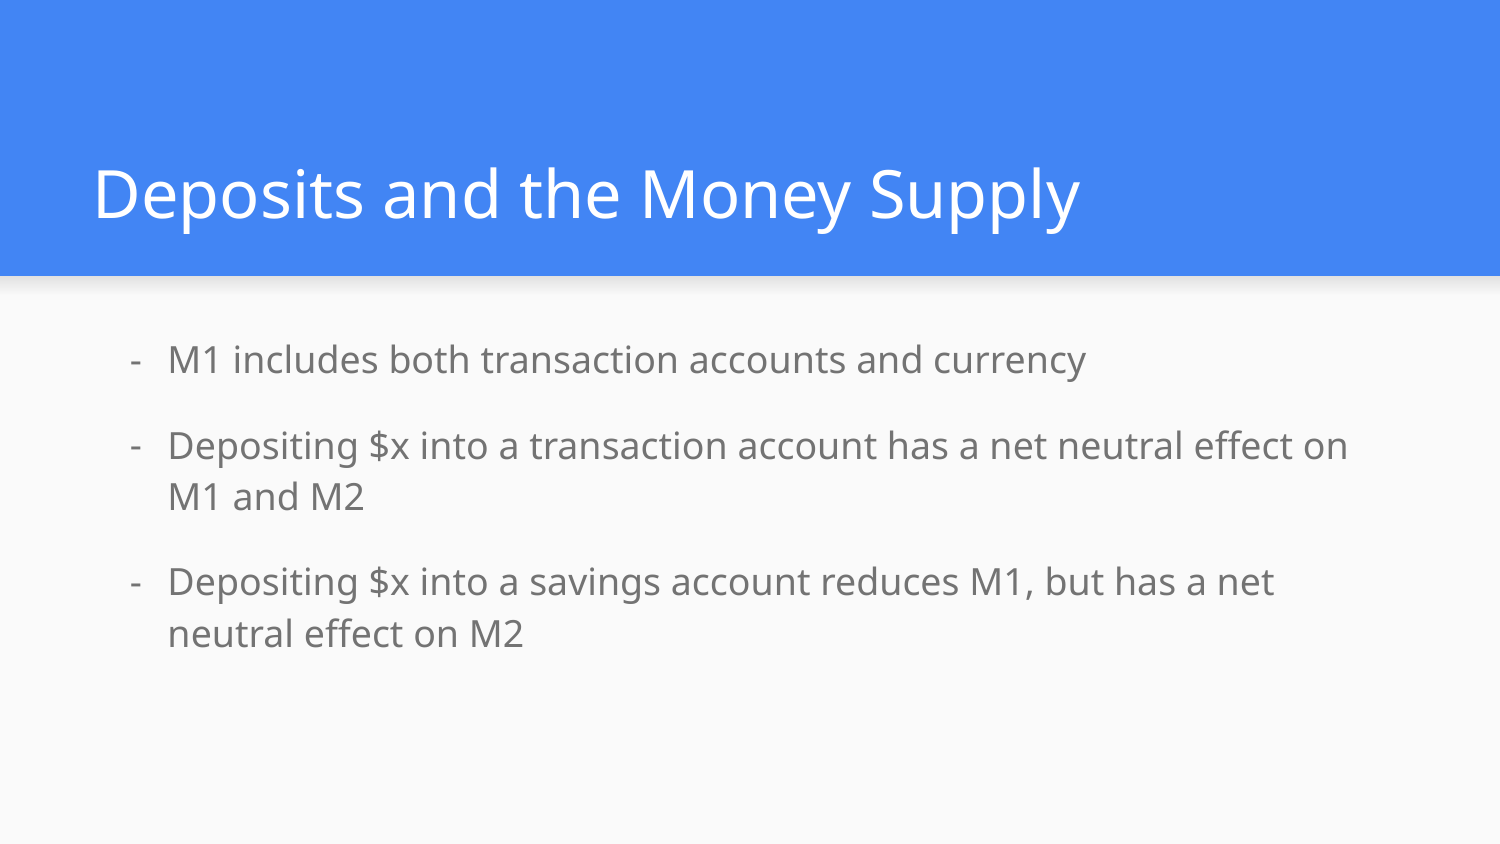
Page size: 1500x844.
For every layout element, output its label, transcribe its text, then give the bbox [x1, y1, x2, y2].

title Deposits and the Money Supply [77, 121, 1427, 248]
list M1 includes both transaction accounts and currency Depositing $x into a transaction account has a net neutral effect on M1 and M2 Depositing $x into a savings account reduces M1, but has a net neutral effect on M2 [77, 314, 1427, 594]
